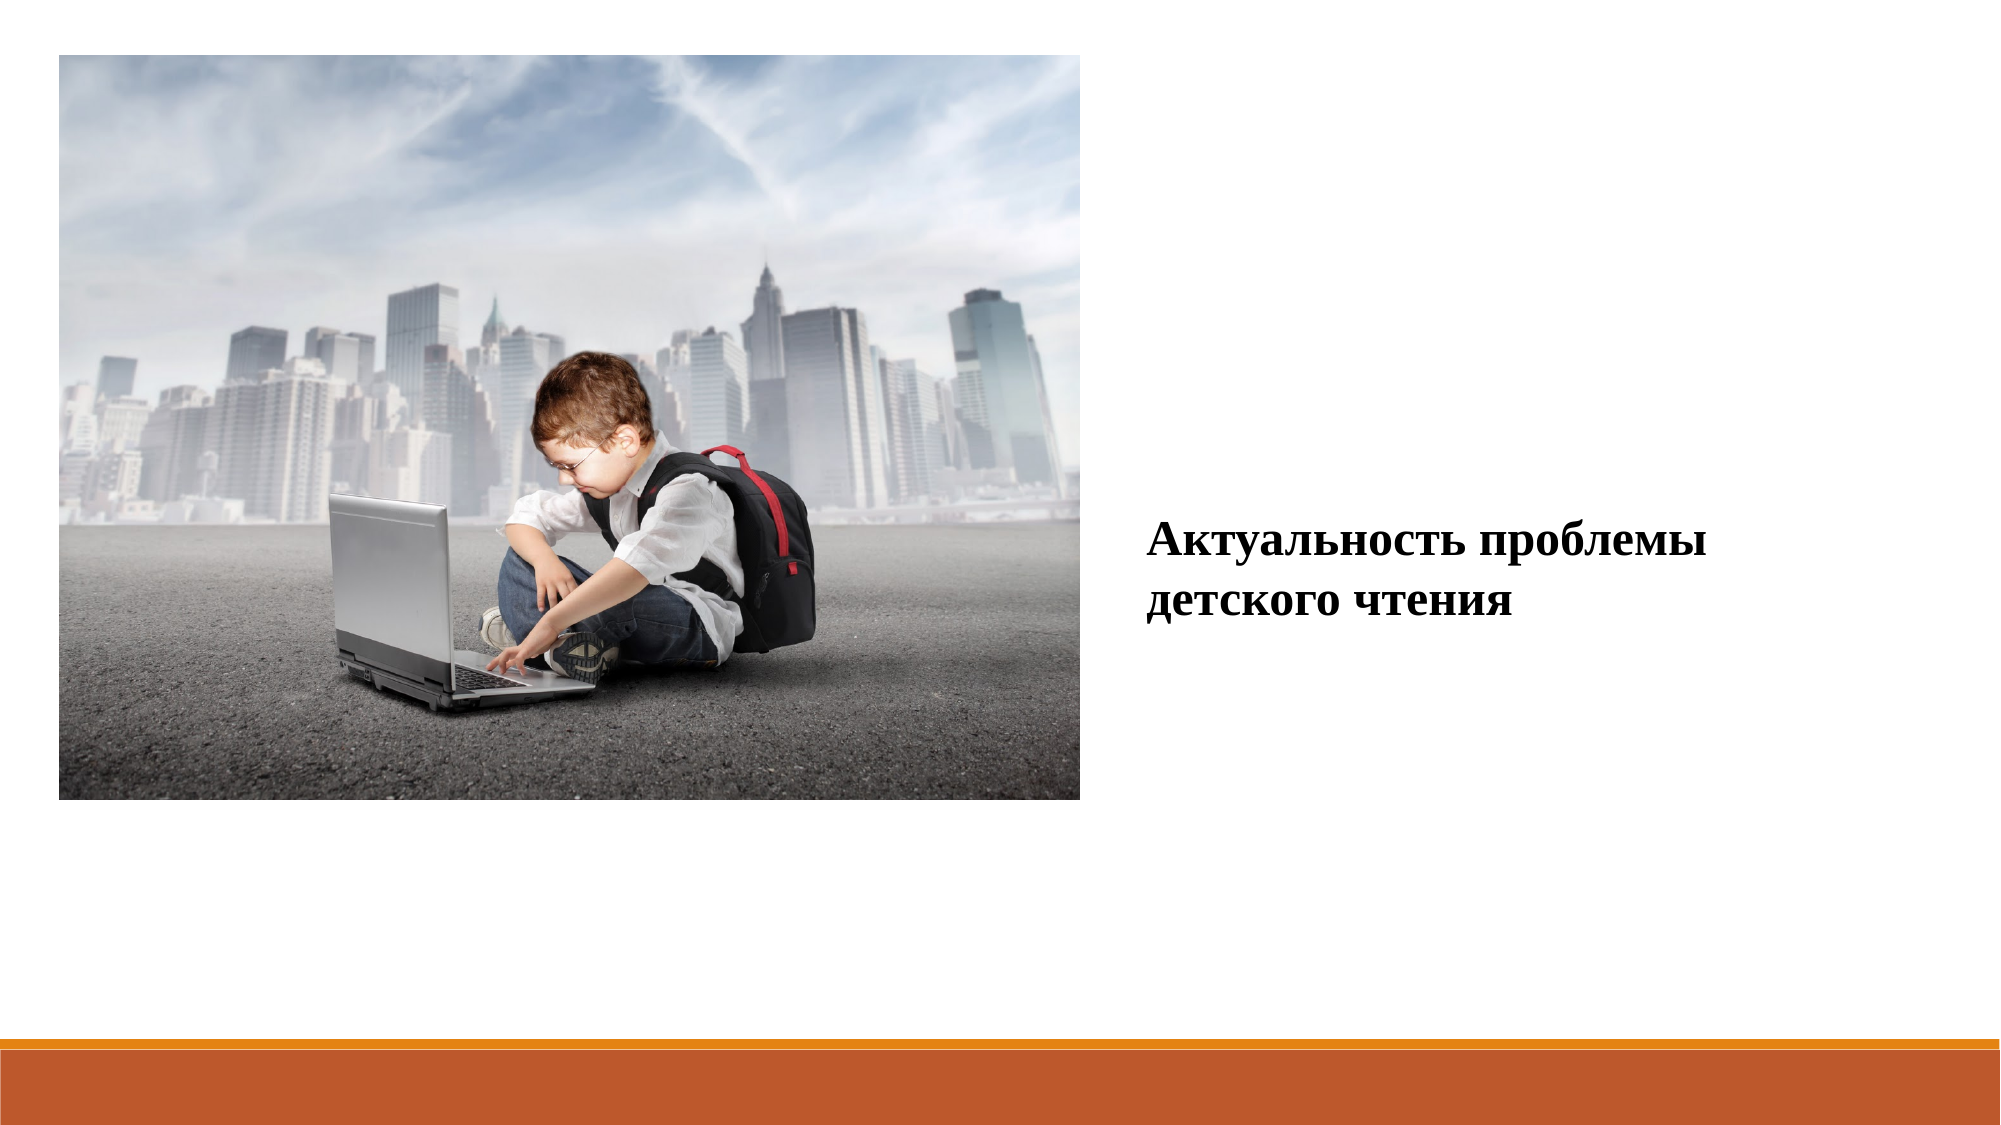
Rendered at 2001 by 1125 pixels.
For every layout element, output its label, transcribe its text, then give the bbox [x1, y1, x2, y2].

picture [58, 55, 1080, 801]
text_box Актуальность проблемы детского чтения [1131, 498, 1925, 634]
